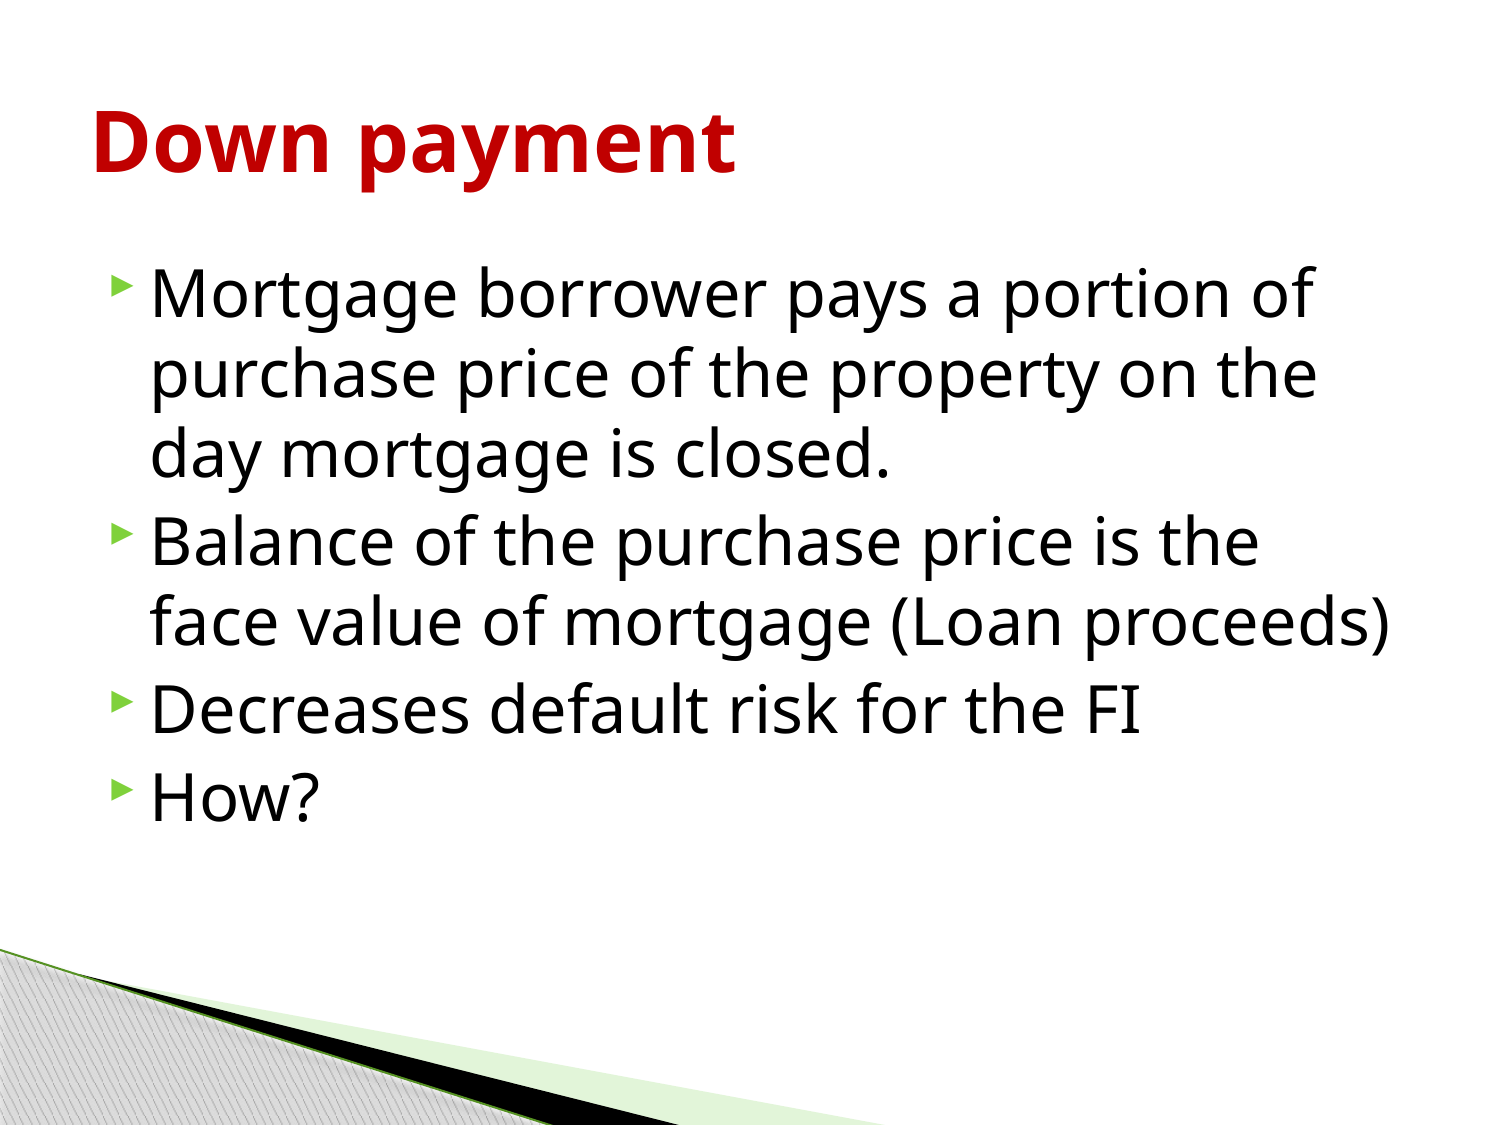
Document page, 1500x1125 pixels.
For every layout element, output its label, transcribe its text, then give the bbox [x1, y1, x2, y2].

title Down payment [75, 45, 1425, 233]
list Mortgage borrower pays a portion of purchase price of the property on the day mortgage is closed. Balance of the purchase price is the face value of mortgage (Loan proceeds) Decreases default risk for the FI How? [75, 243, 1425, 986]
